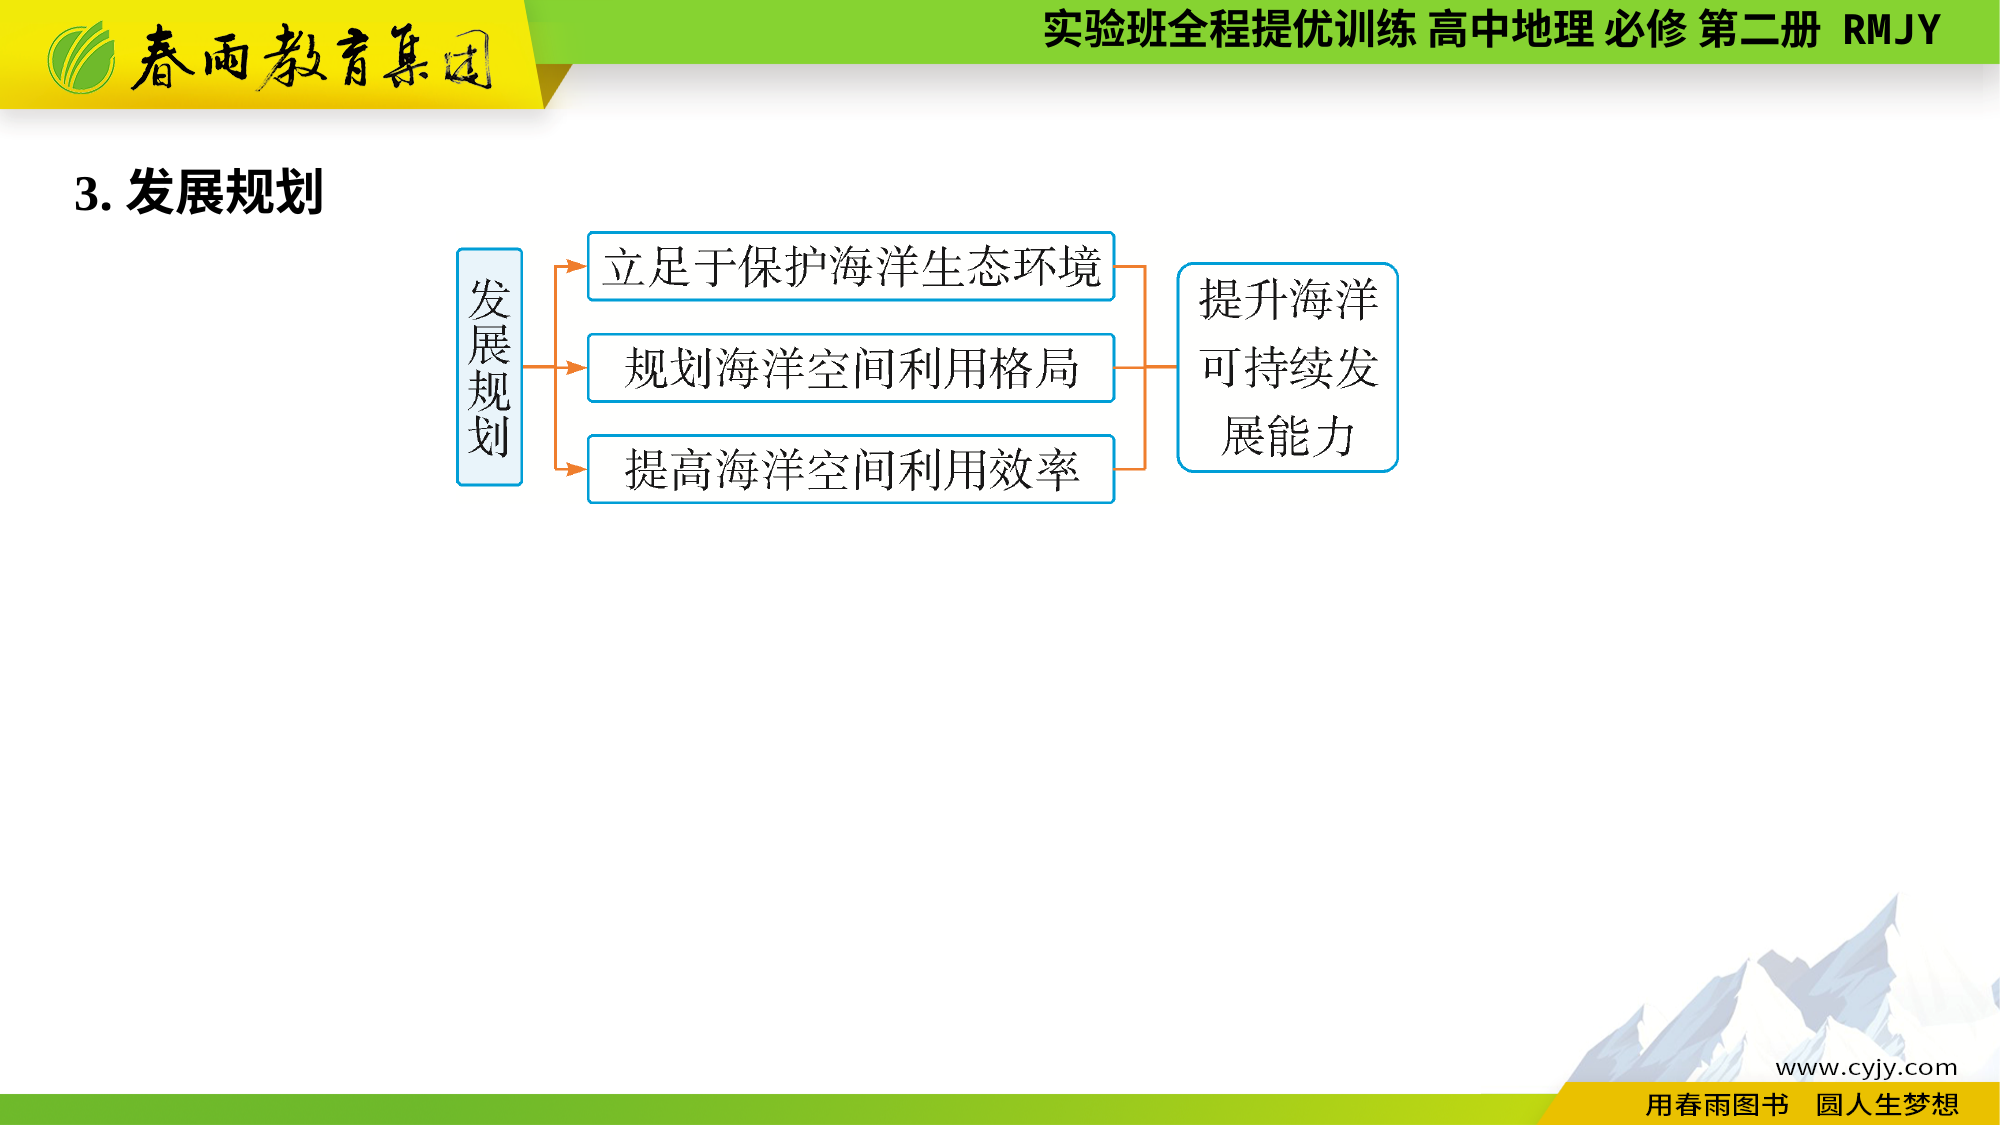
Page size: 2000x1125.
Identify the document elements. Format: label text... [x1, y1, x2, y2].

list 3.发展规划 [59, 122, 1944, 217]
picture [0, 0, 2000, 1125]
